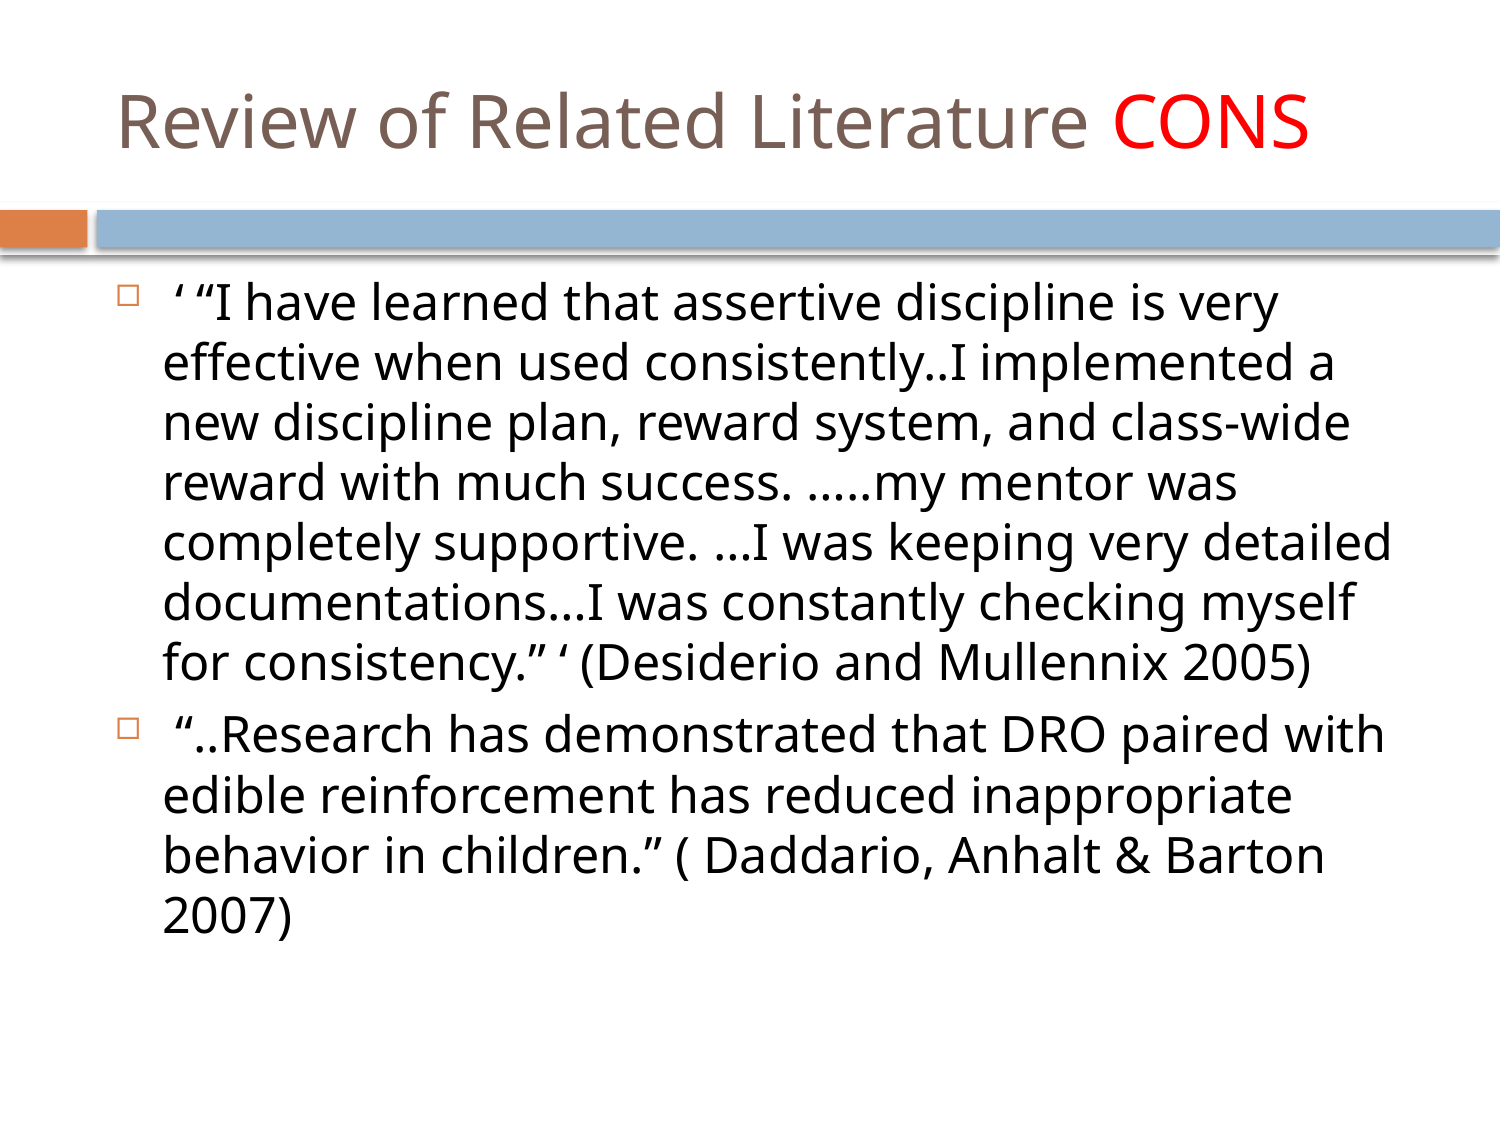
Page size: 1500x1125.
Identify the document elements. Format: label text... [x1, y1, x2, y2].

title Review of Related Literature CONS [100, 37, 1438, 200]
list ‘ “I have learned that assertive discipline is very effective when used consistently..I implemented a new discipline plan, reward system, and class-wide reward with much success. …..my mentor was completely supportive. …I was keeping very detailed documentations…I was constantly checking myself for consistency.” ‘ (Desiderio and Mullennix 2005) “..Research has demonstrated that DRO paired with edible reinforcement has reduced inappropriate behavior in children.” ( Daddario, Anhalt & Barton 2007) [100, 262, 1438, 1000]
